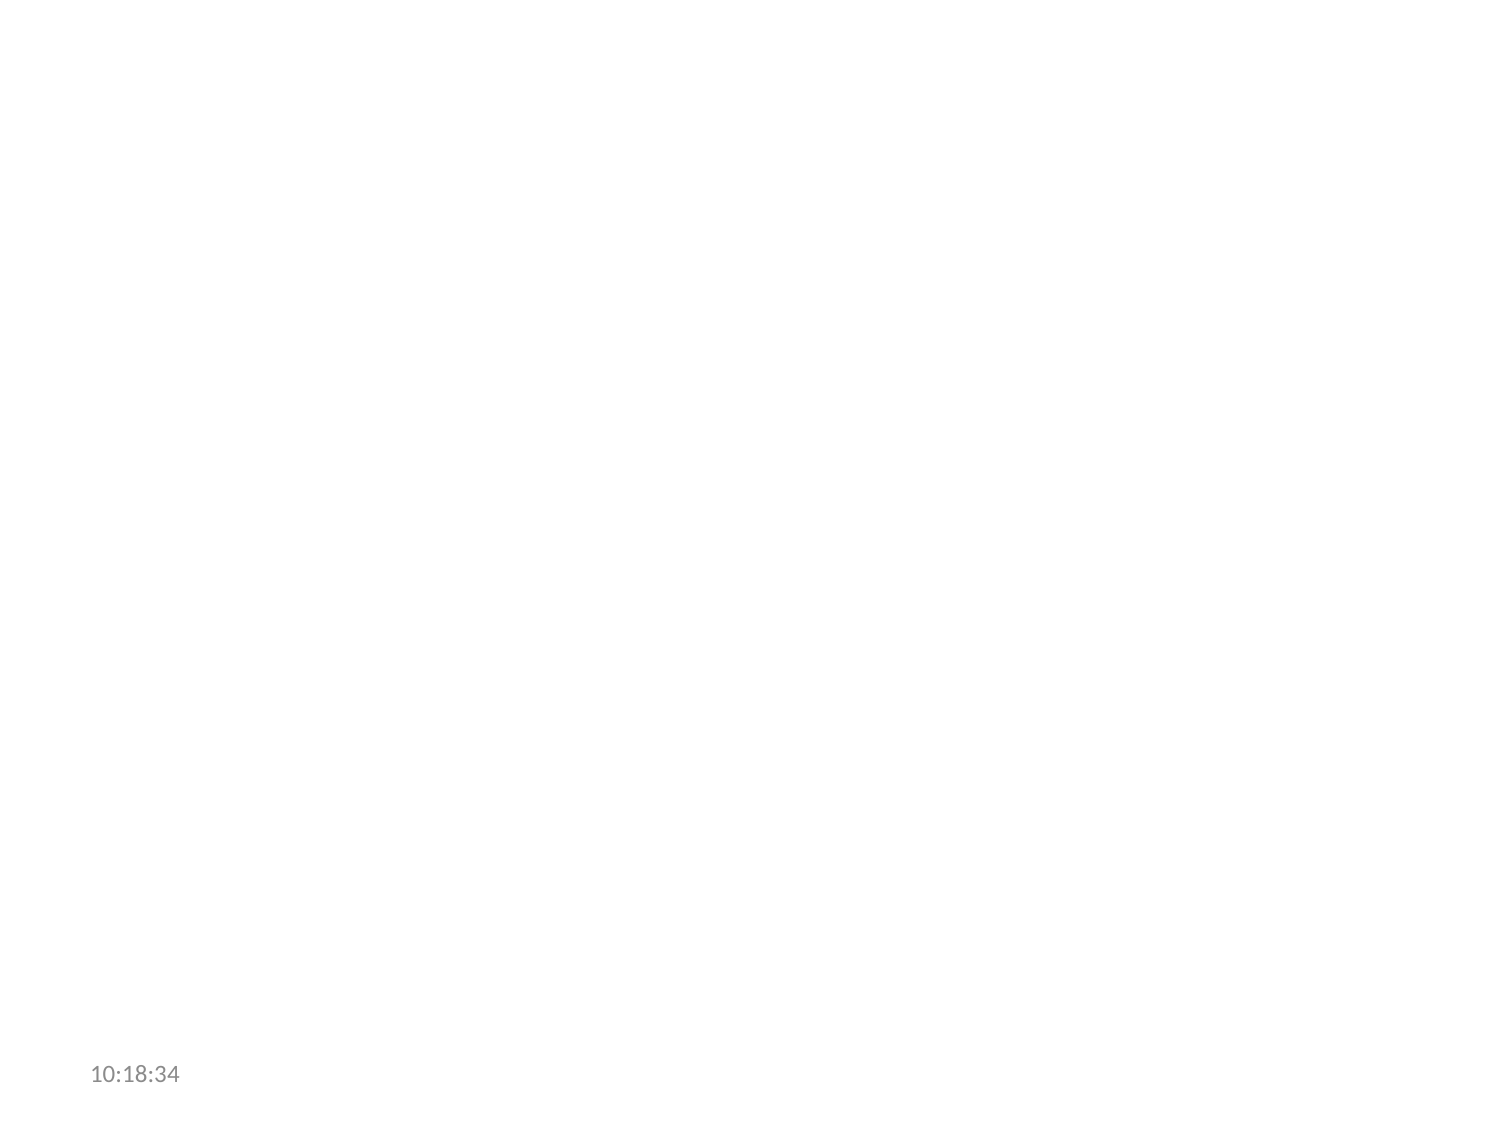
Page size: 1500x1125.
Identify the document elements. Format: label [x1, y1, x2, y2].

slide_number [75, 1042, 425, 1103]
